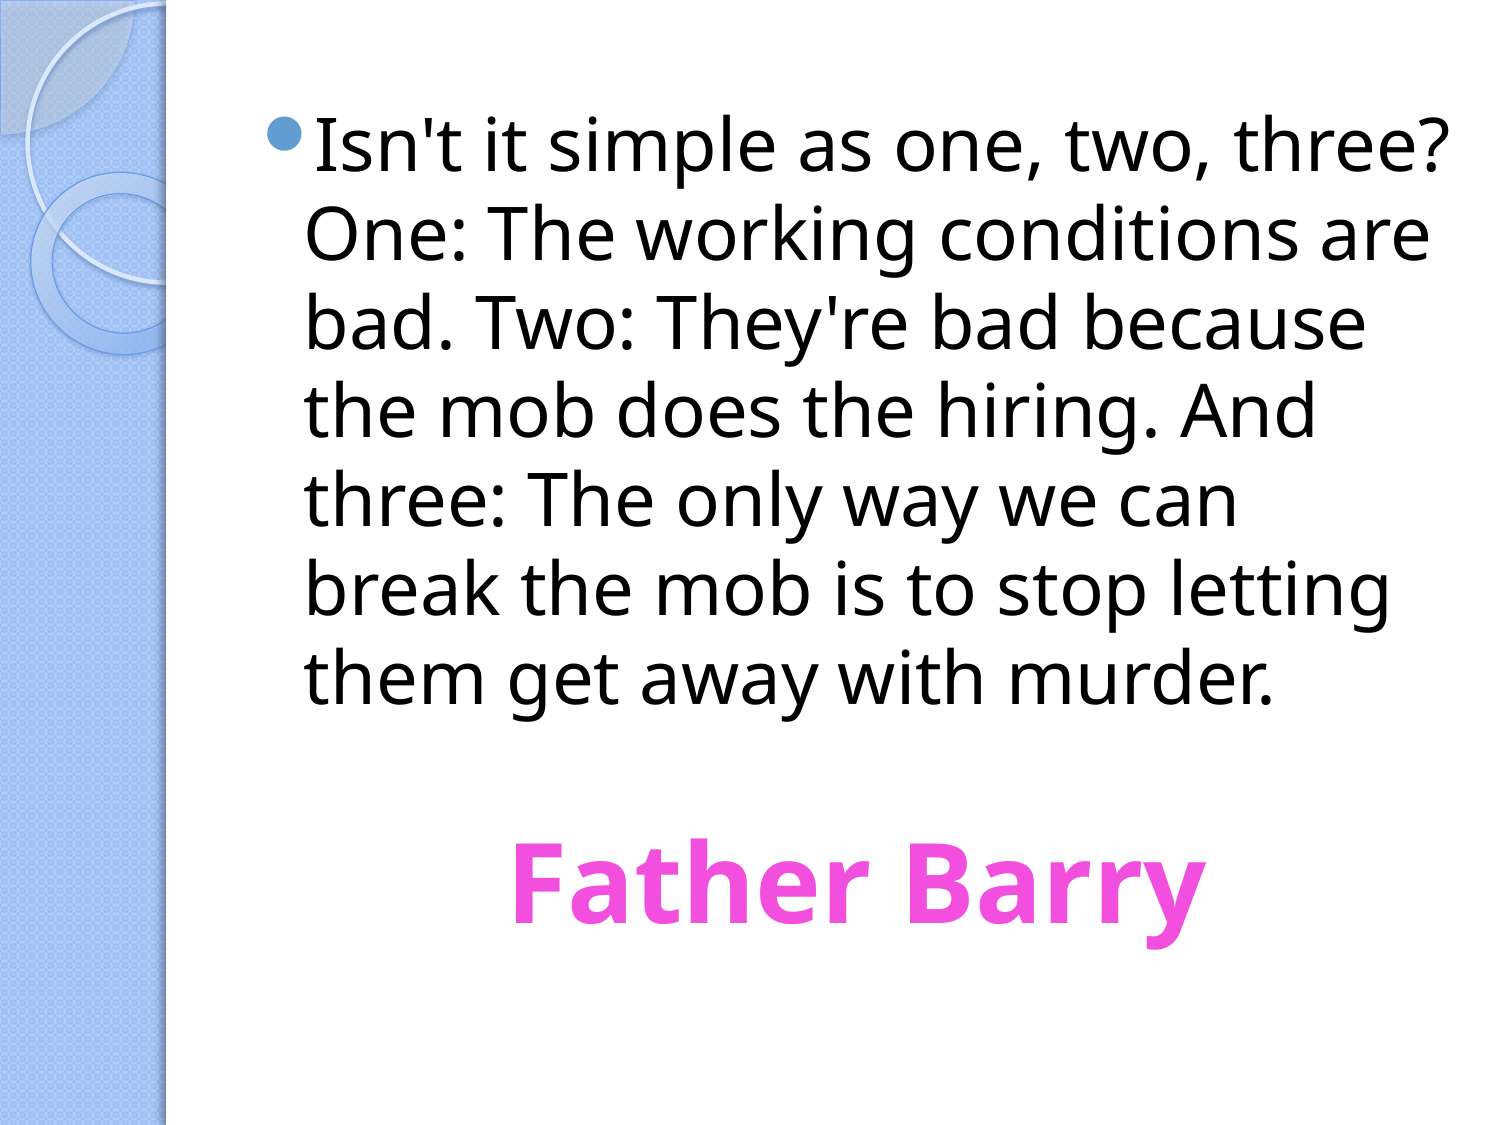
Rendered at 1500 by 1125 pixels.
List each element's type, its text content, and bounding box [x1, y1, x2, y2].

list Isn't it simple as one, two, three? One: The working conditions are bad. Two: They're bad because the mob does the hiring. And three: The only way we can break the mob is to stop letting them get away with murder. Father Barry [235, 90, 1466, 1025]
